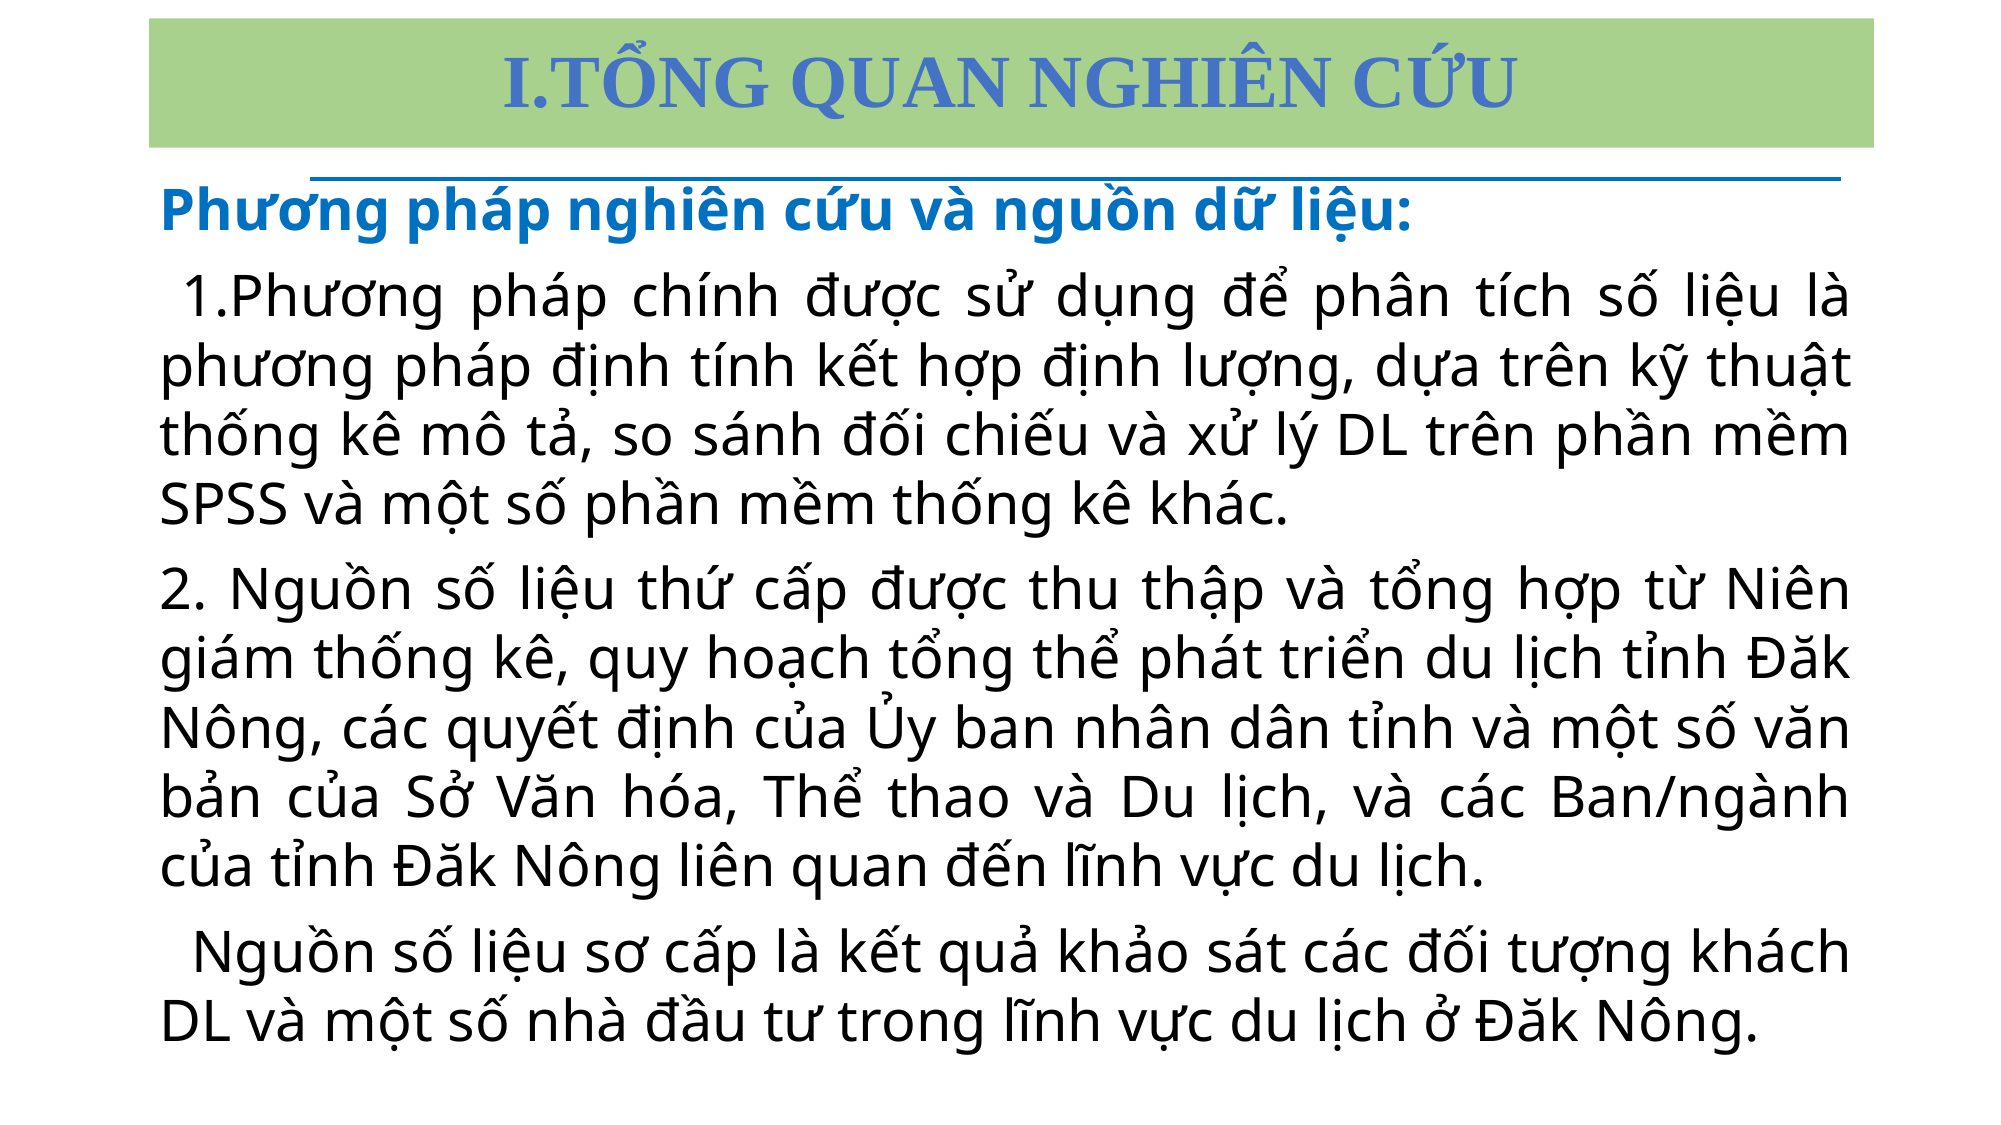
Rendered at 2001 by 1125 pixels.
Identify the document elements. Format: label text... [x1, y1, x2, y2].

title I.TỔNG QUAN NGHIÊN CỨU [149, 18, 1874, 148]
list Phương pháp nghiên cứu và nguồn dữ liệu: 1.Phương pháp chính được sử dụng để phân tích số liệu là phương pháp định tính kết hợp định lượng, dựa trên kỹ thuật thống kê mô tả, so sánh đối chiếu và xử lý DL trên phần mềm SPSS và một số phần mềm thống kê khác. 2. Nguồn số liệu thứ cấp được thu thập và tổng hợp từ Niên giám thống kê, quy hoạch tổng thể phát triển du lịch tỉnh Đăk Nông, các quyết định của Ủy ban nhân dân tỉnh và một số văn bản của Sở Văn hóa, Thể thao và Du lịch, và các Ban/ngành của tỉnh Đăk Nông liên quan đến lĩnh vực du lịch. Nguồn số liệu sơ cấp là kết quả khảo sát các đối tượng khách DL và một số nhà đầu tư trong lĩnh vực du lịch ở Đăk Nông. [144, 173, 1870, 1090]
